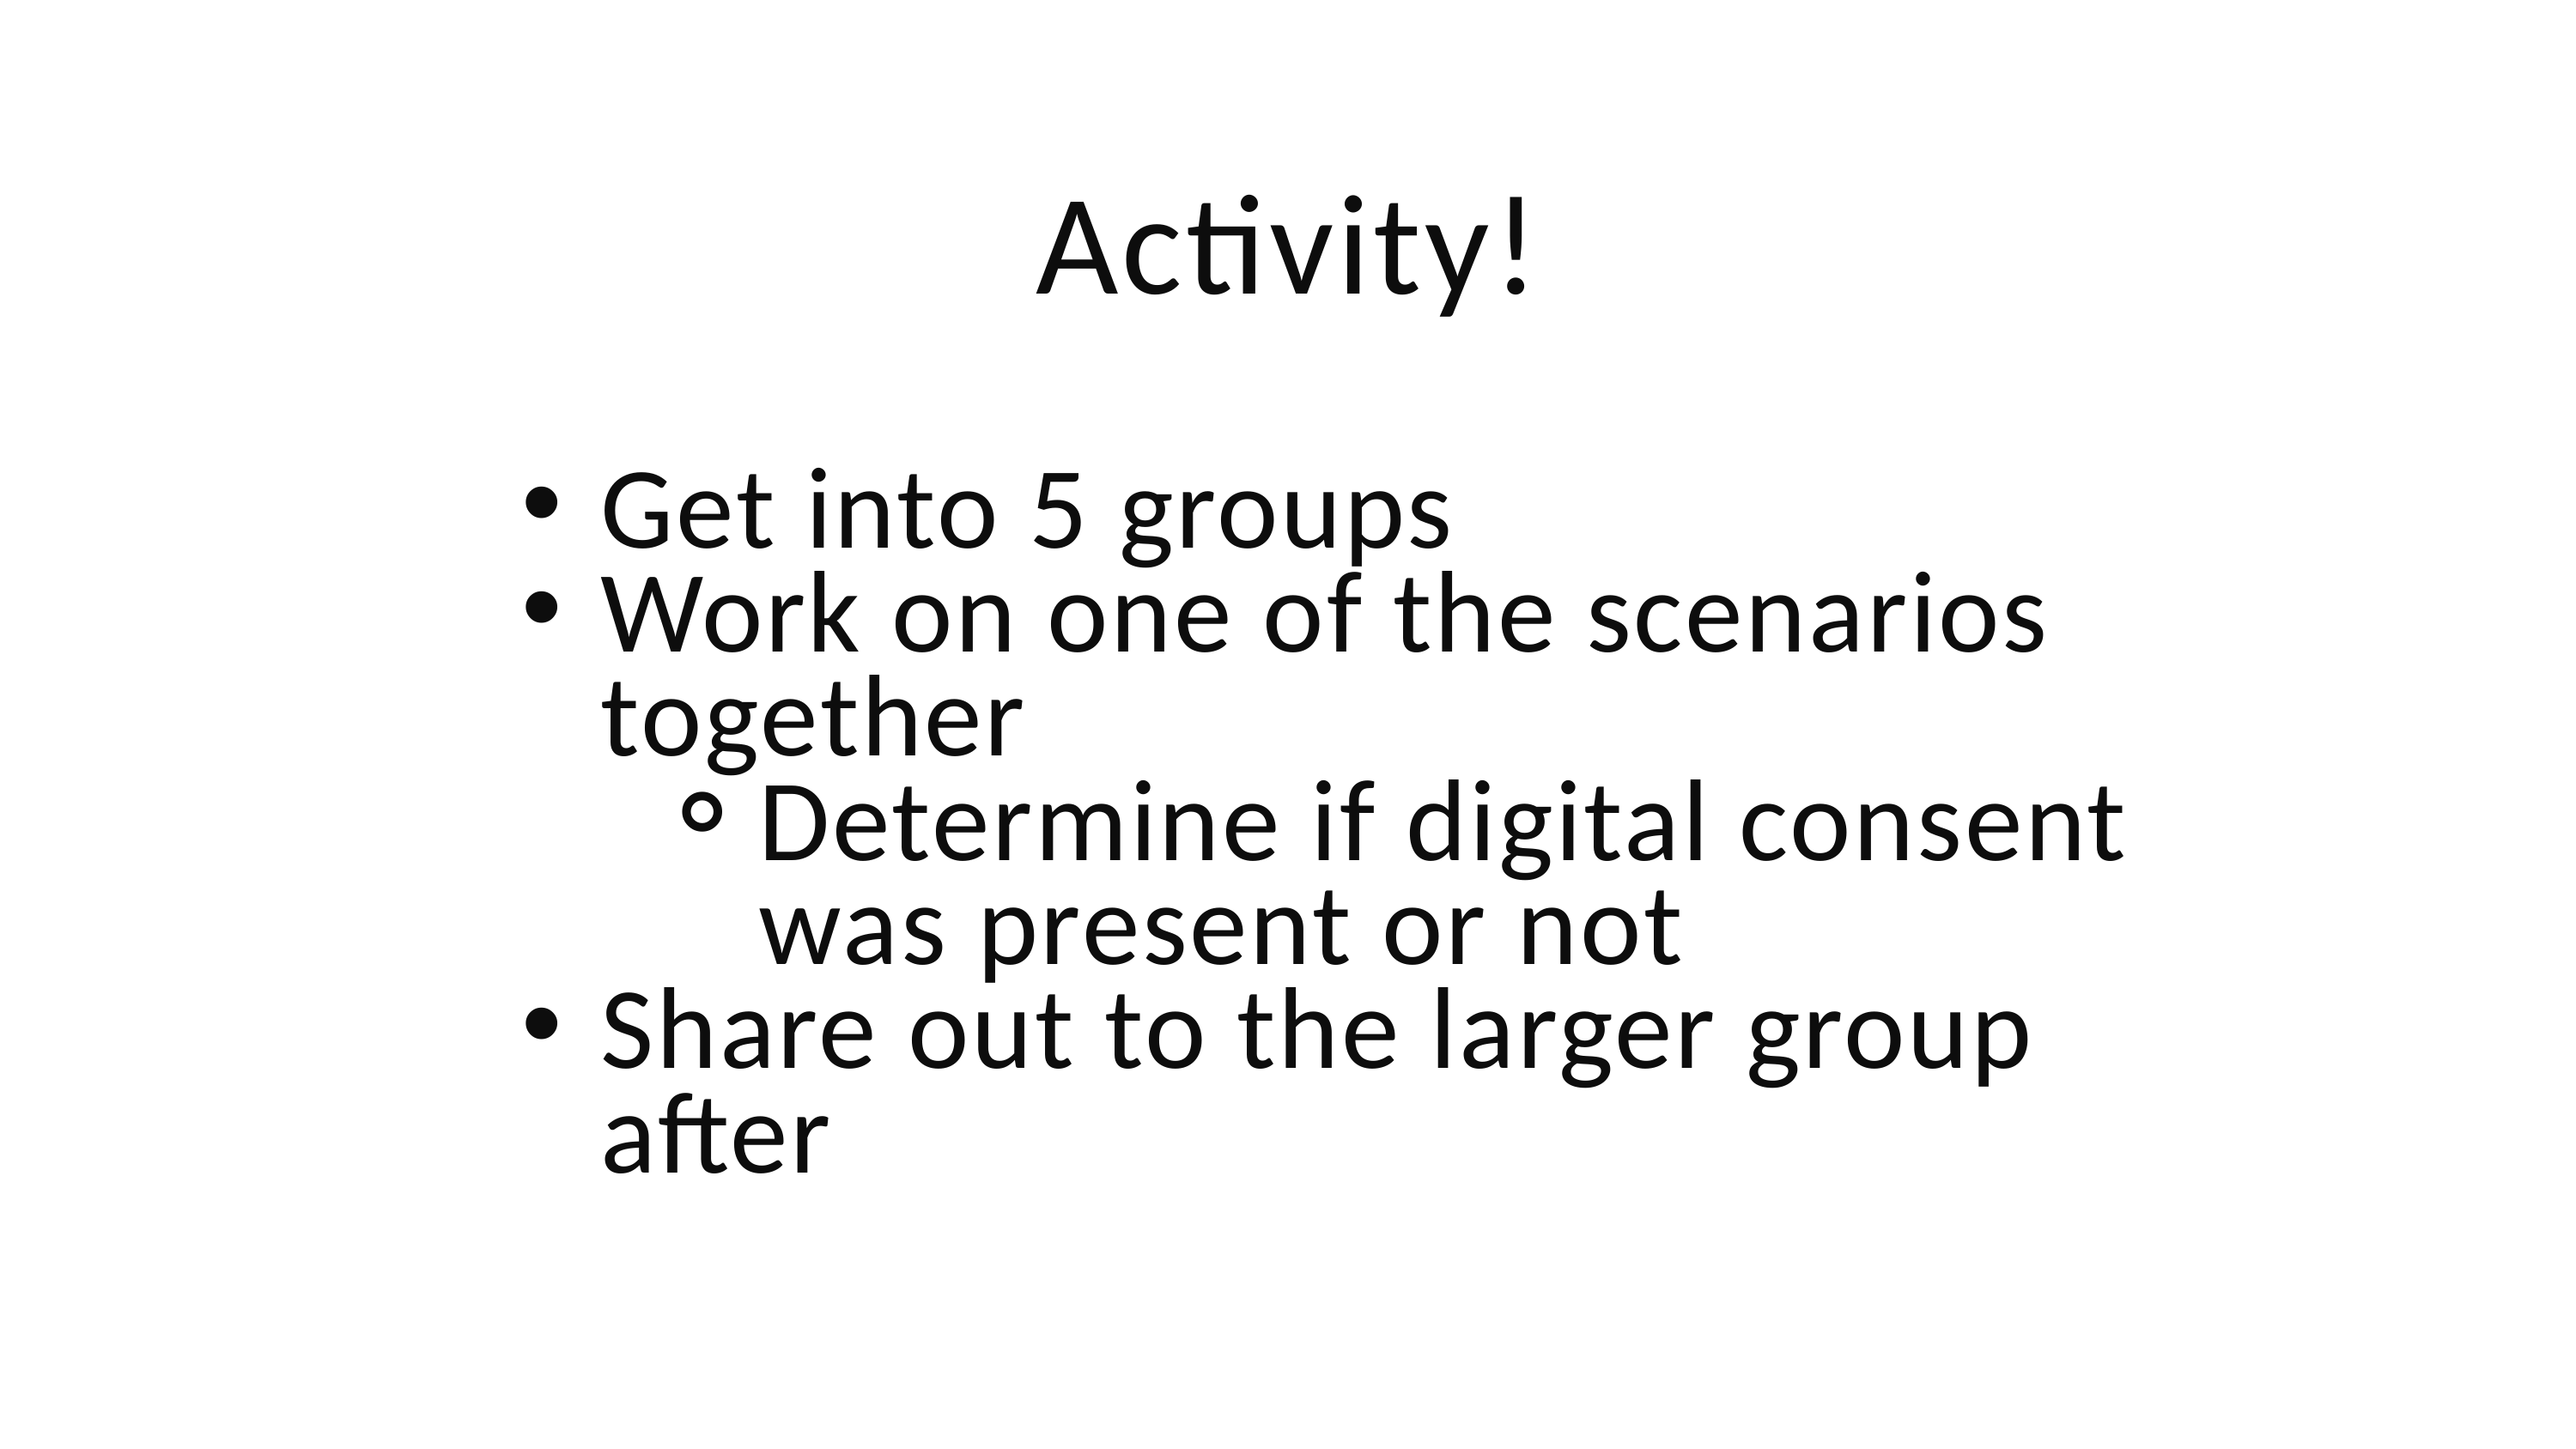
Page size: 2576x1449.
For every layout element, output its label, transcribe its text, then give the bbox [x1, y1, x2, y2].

text_box Activity! [893, 166, 1683, 324]
text_box Get into 5 groups Work on one of the scenarios together Determine if digital consent was present or not Share out to the larger group after [442, 466, 2134, 1197]
